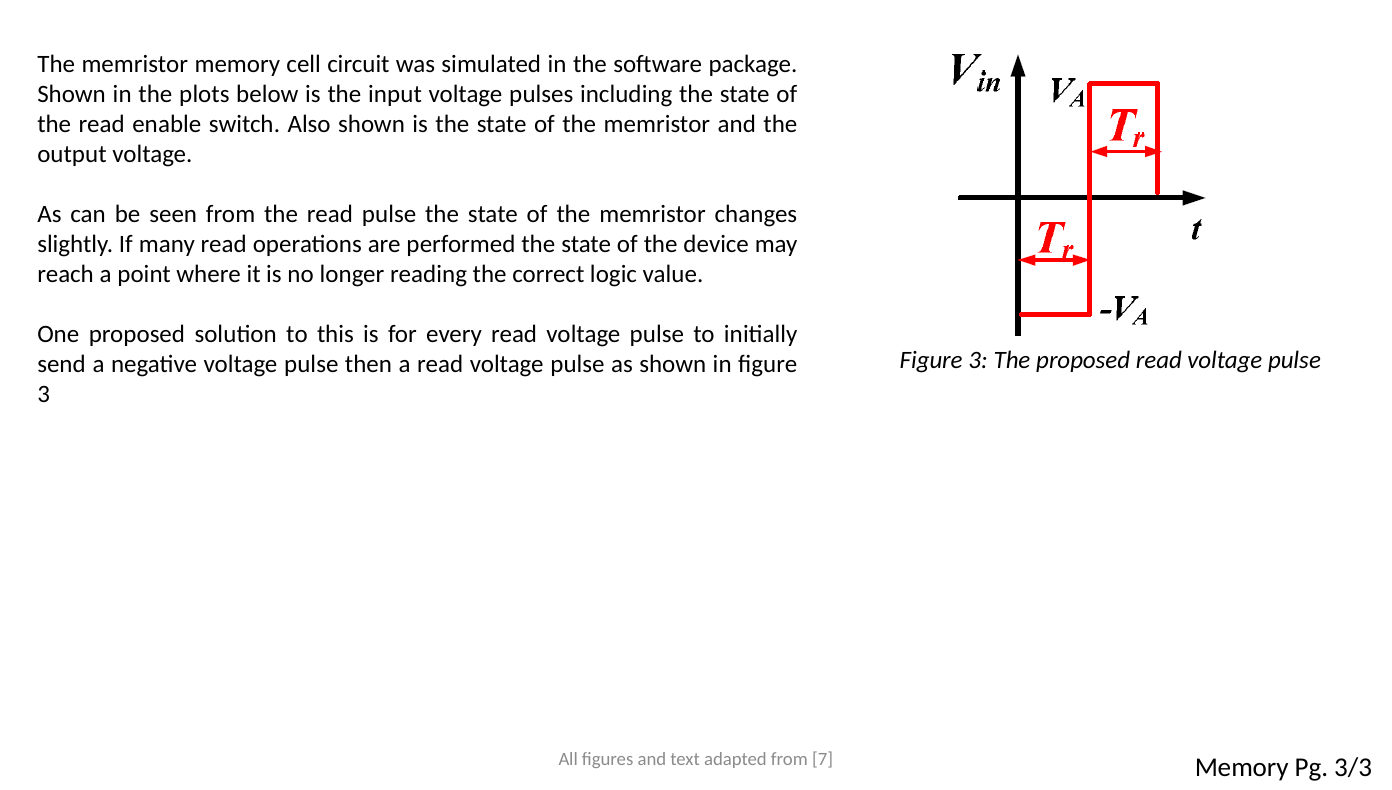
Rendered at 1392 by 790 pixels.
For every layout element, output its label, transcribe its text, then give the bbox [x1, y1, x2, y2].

footer All figures and text adapted from [7] [276, 737, 1116, 780]
picture [943, 39, 1217, 336]
text_box Figure 3: The proposed read voltage pulse [884, 335, 1358, 381]
text_box The memristor memory cell circuit was simulated in the software package. Shown in the plots below is the input voltage pulses including the state of the read enable switch. Also shown is the state of the memristor and the output voltage. As can be seen from the read pulse the state of the memristor changes slightly. If many read operations are performed the state of the device may reach a point where it is no longer reading the correct logic value. One proposed solution to this is for every read voltage pulse to initially send a negative voltage pulse then a read voltage pulse as shown in figure 3 [22, 40, 814, 415]
text_box Memory Pg. 3/3 [1180, 741, 1392, 789]
